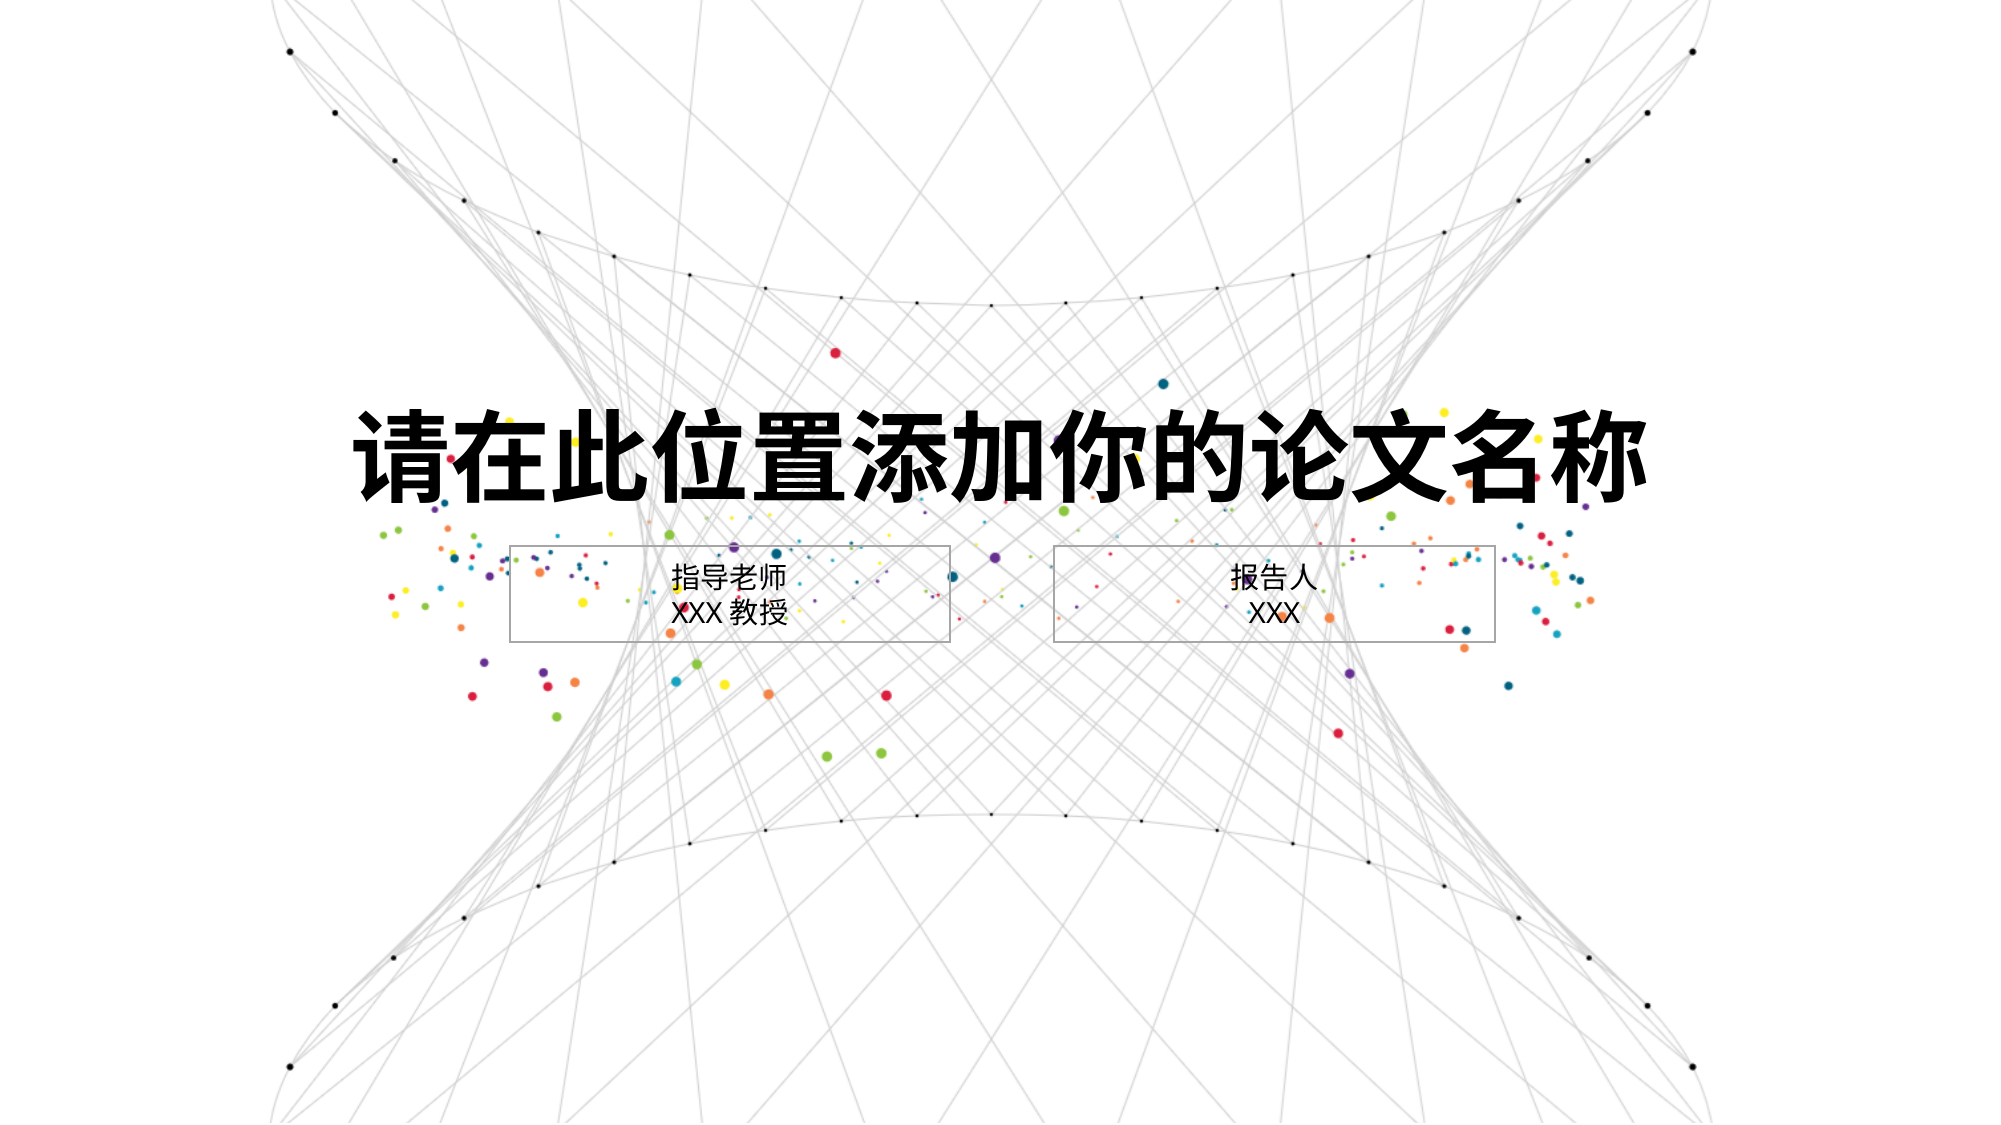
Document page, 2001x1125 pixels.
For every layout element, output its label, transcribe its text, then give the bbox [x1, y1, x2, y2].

picture [156, 0, 1878, 1123]
text_box 指导老师 XXX教授 [509, 545, 951, 643]
text_box 报告人 XXX [1053, 545, 1496, 643]
text_box 请在此位置添加你的论文名称 [335, 387, 1665, 522]
